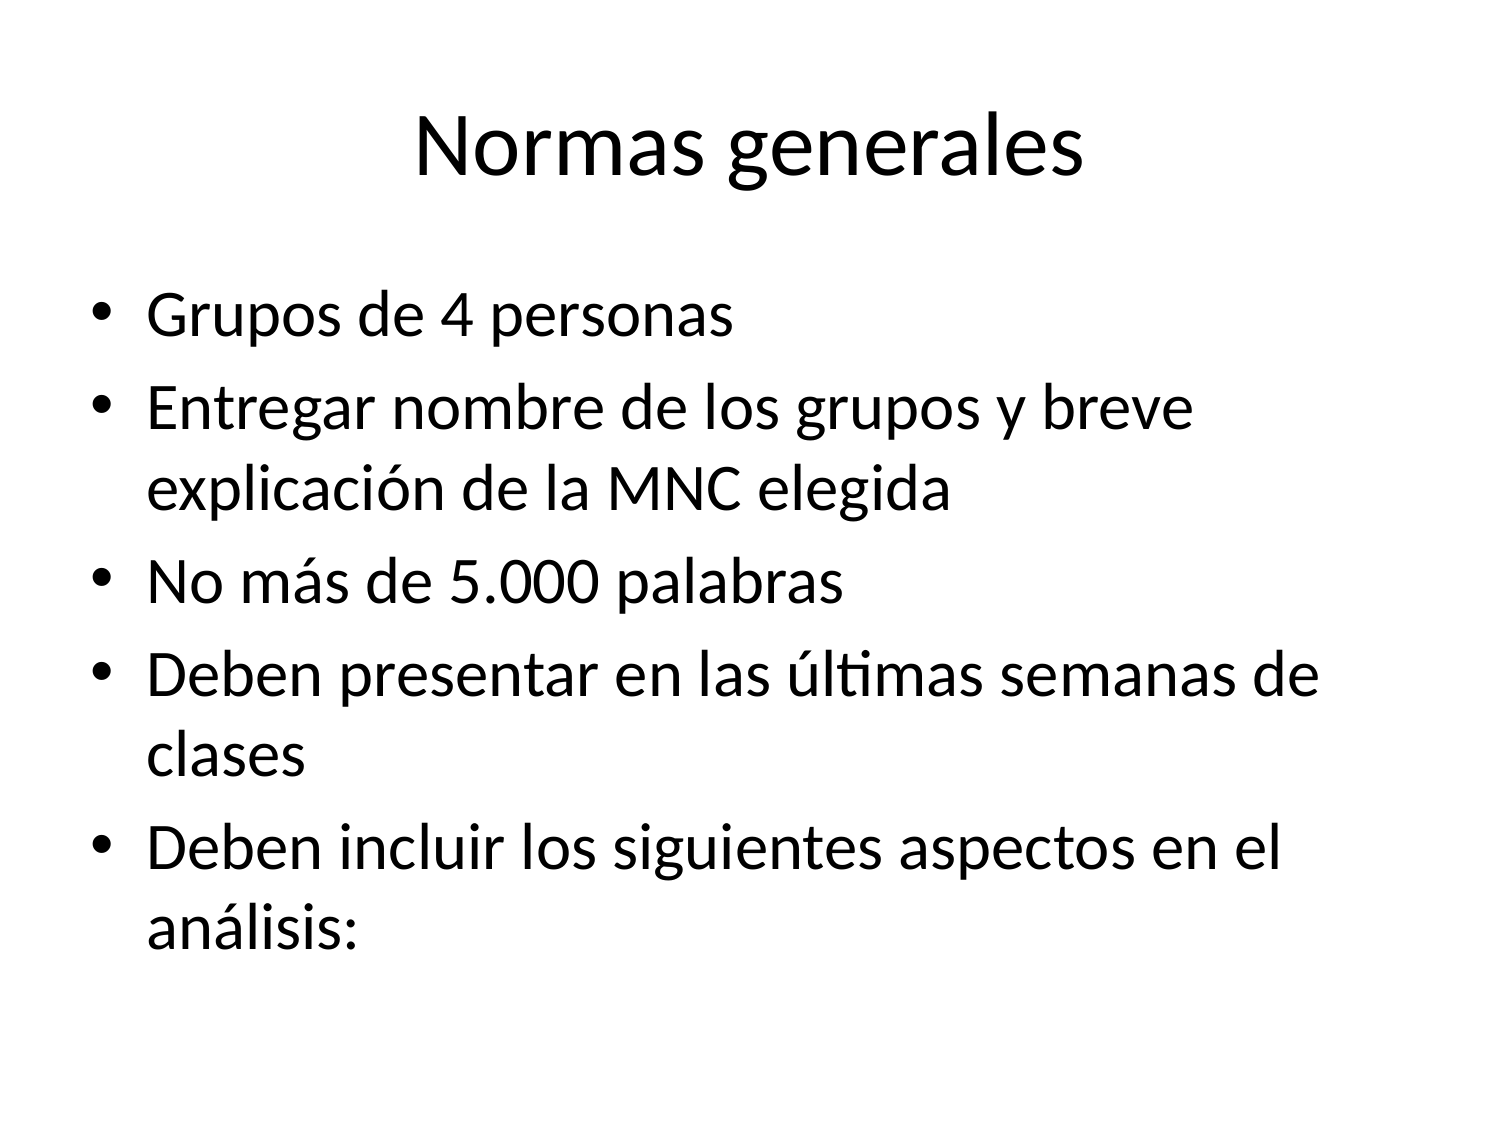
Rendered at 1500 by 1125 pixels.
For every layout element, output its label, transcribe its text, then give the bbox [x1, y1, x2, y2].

title Normas generales [75, 45, 1425, 233]
list Grupos de 4 personas Entregar nombre de los grupos y breve explicación de la MNC elegida No más de 5.000 palabras Deben presentar en las últimas semanas de clases Deben incluir los siguientes aspectos en el análisis: [75, 262, 1425, 1005]
